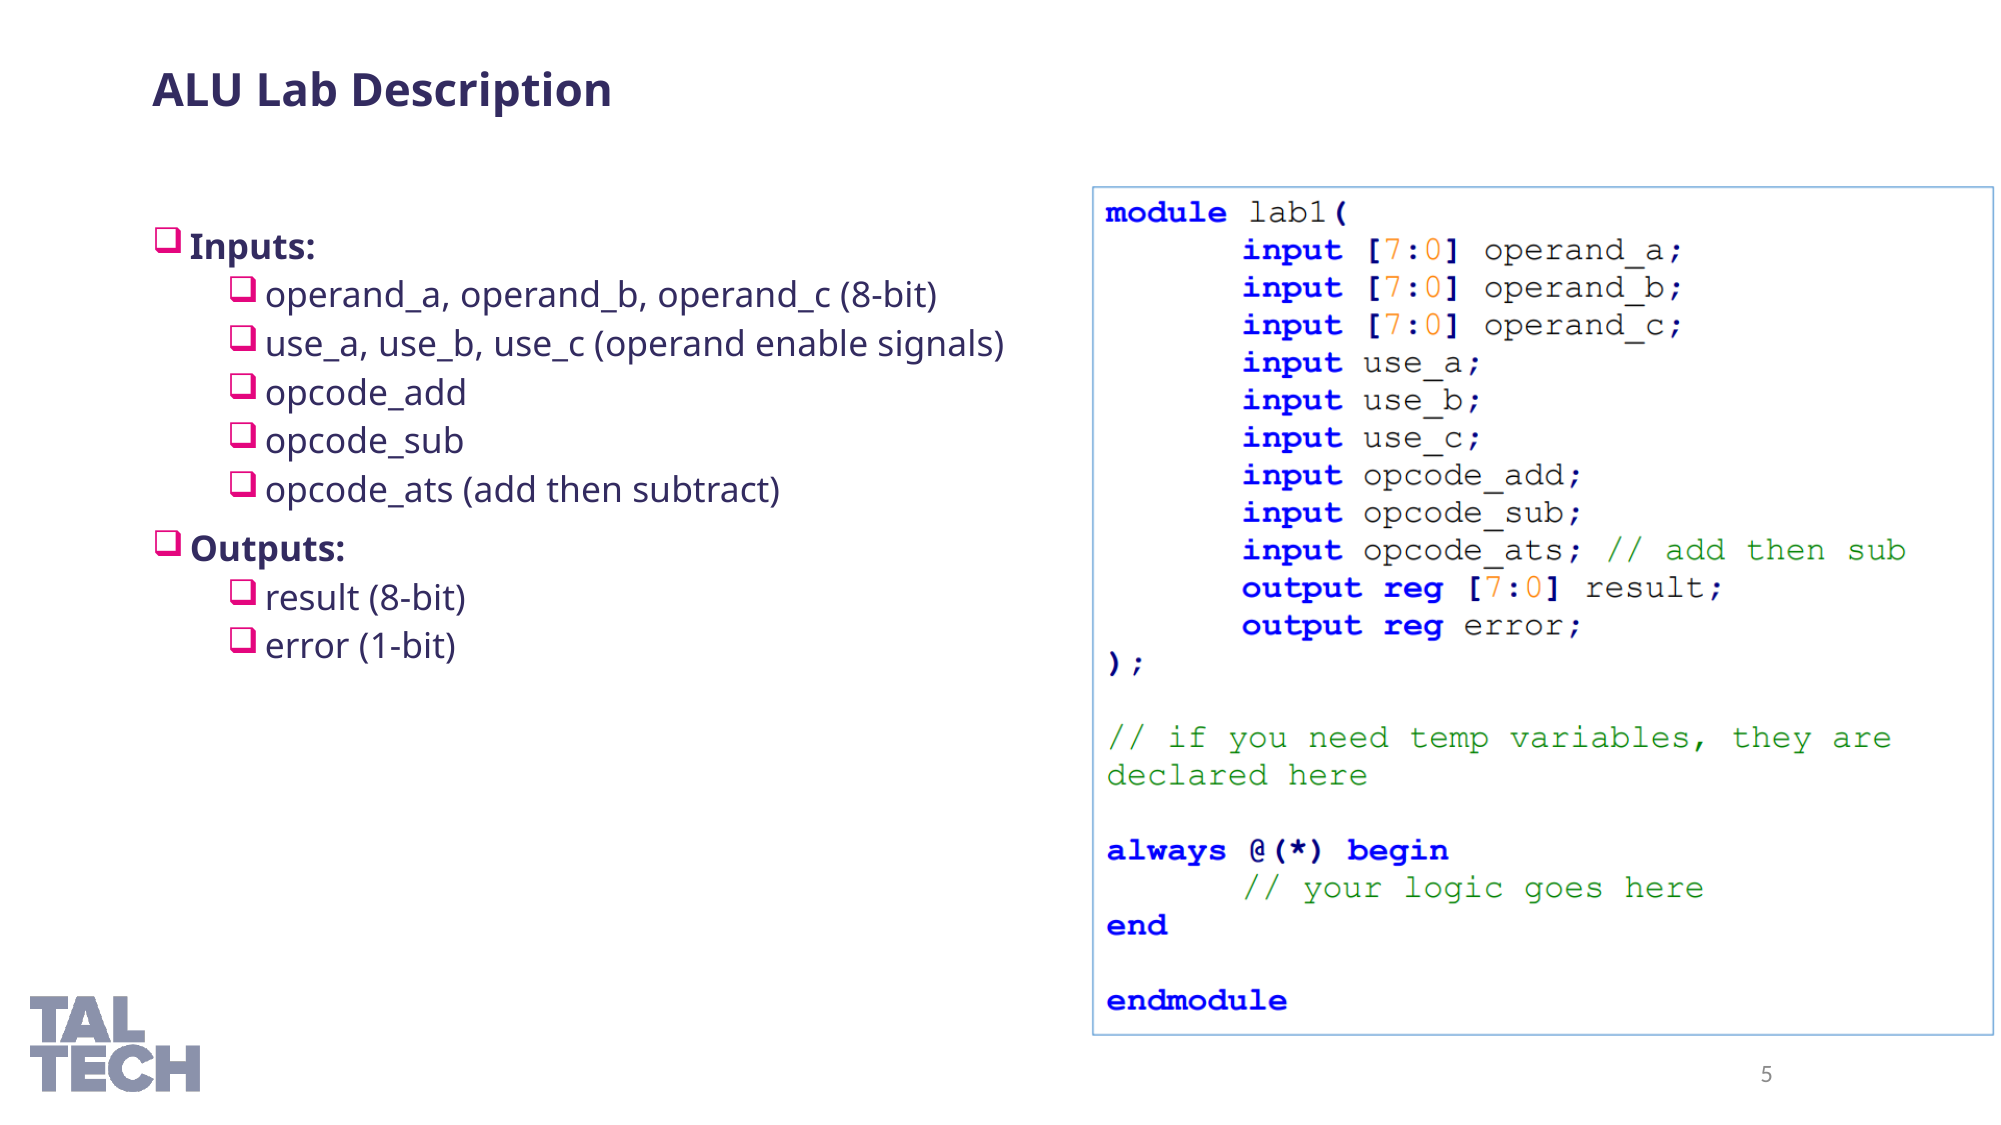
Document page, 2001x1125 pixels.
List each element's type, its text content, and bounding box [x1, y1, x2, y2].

list Inputs: operand_a, operand_b, operand_c (8-bit) use_a, use_b, use_c (operand enable signals) opcode_add opcode_sub opcode_ats (add then subtract) Outputs: result (8-bit) error (1-bit) [137, 221, 1065, 1014]
slide_number 5 [1338, 1043, 1789, 1103]
picture [1083, 180, 2000, 1043]
title ALU Lab Description [137, 59, 1863, 187]
picture [25, 990, 204, 1097]
